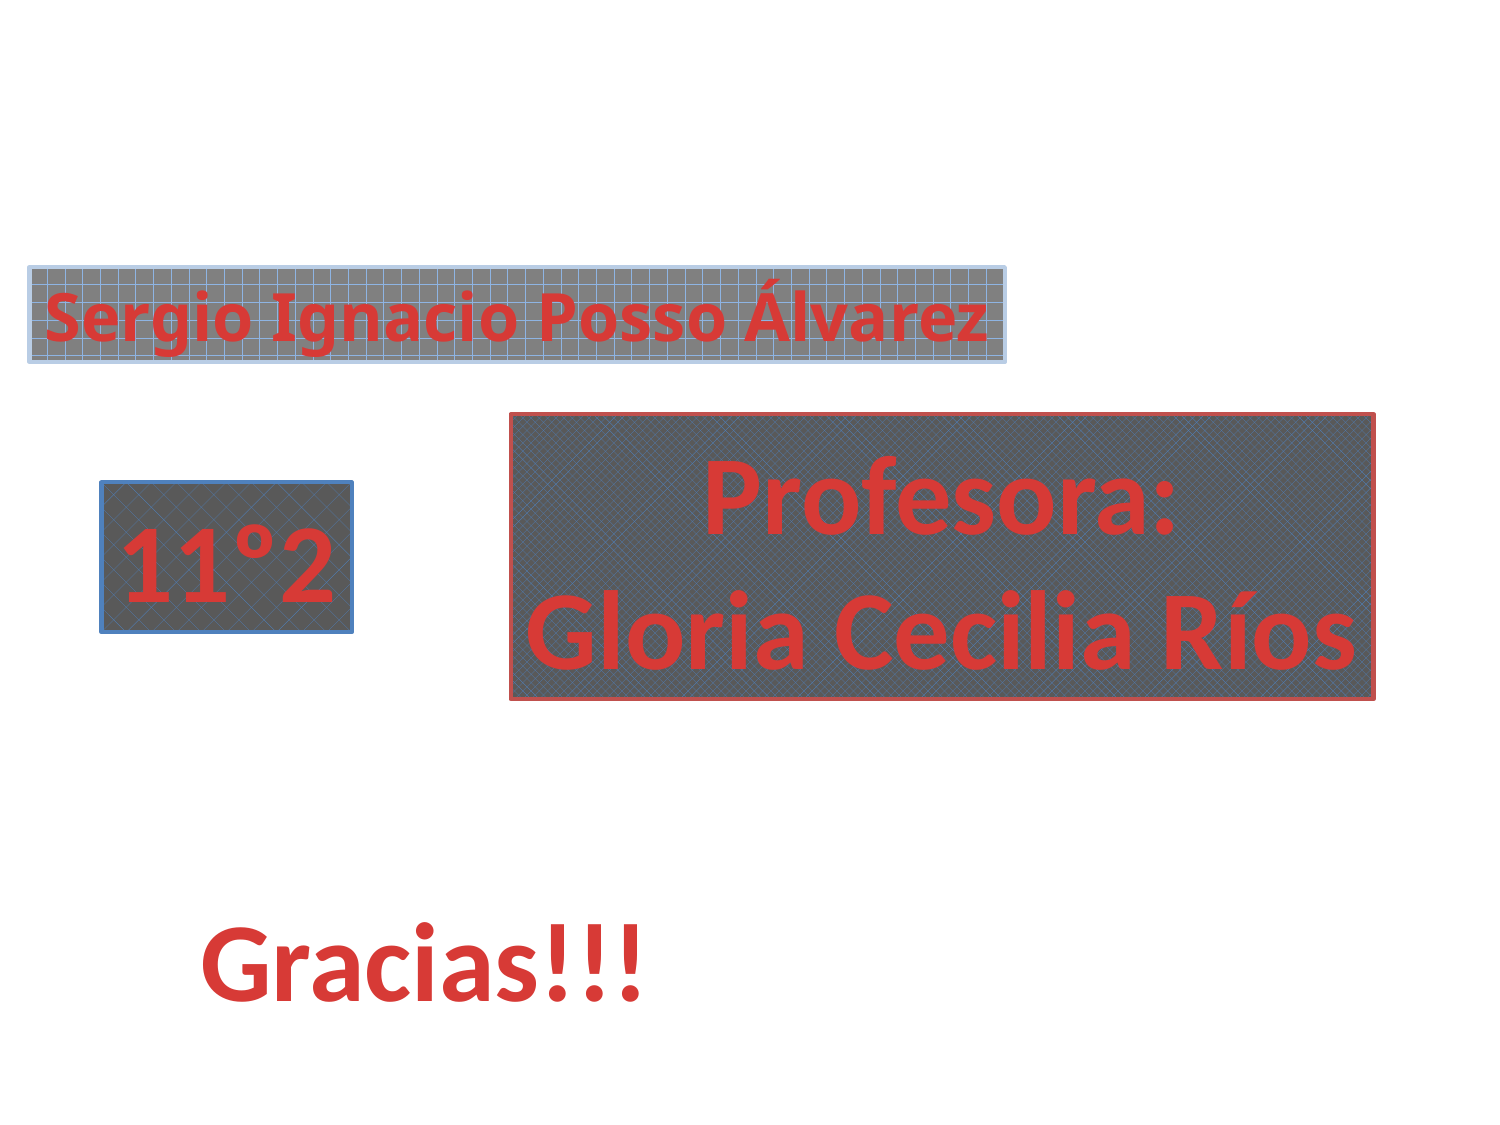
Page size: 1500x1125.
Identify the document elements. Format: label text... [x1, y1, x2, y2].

text_box Sergio Ignacio Posso Álvarez [27, 265, 1007, 364]
text_box Profesora: Gloria Cecilia Ríos [509, 412, 1376, 701]
text_box 11º2 [99, 480, 354, 634]
text_box Gracias!!! [184, 881, 666, 1032]
